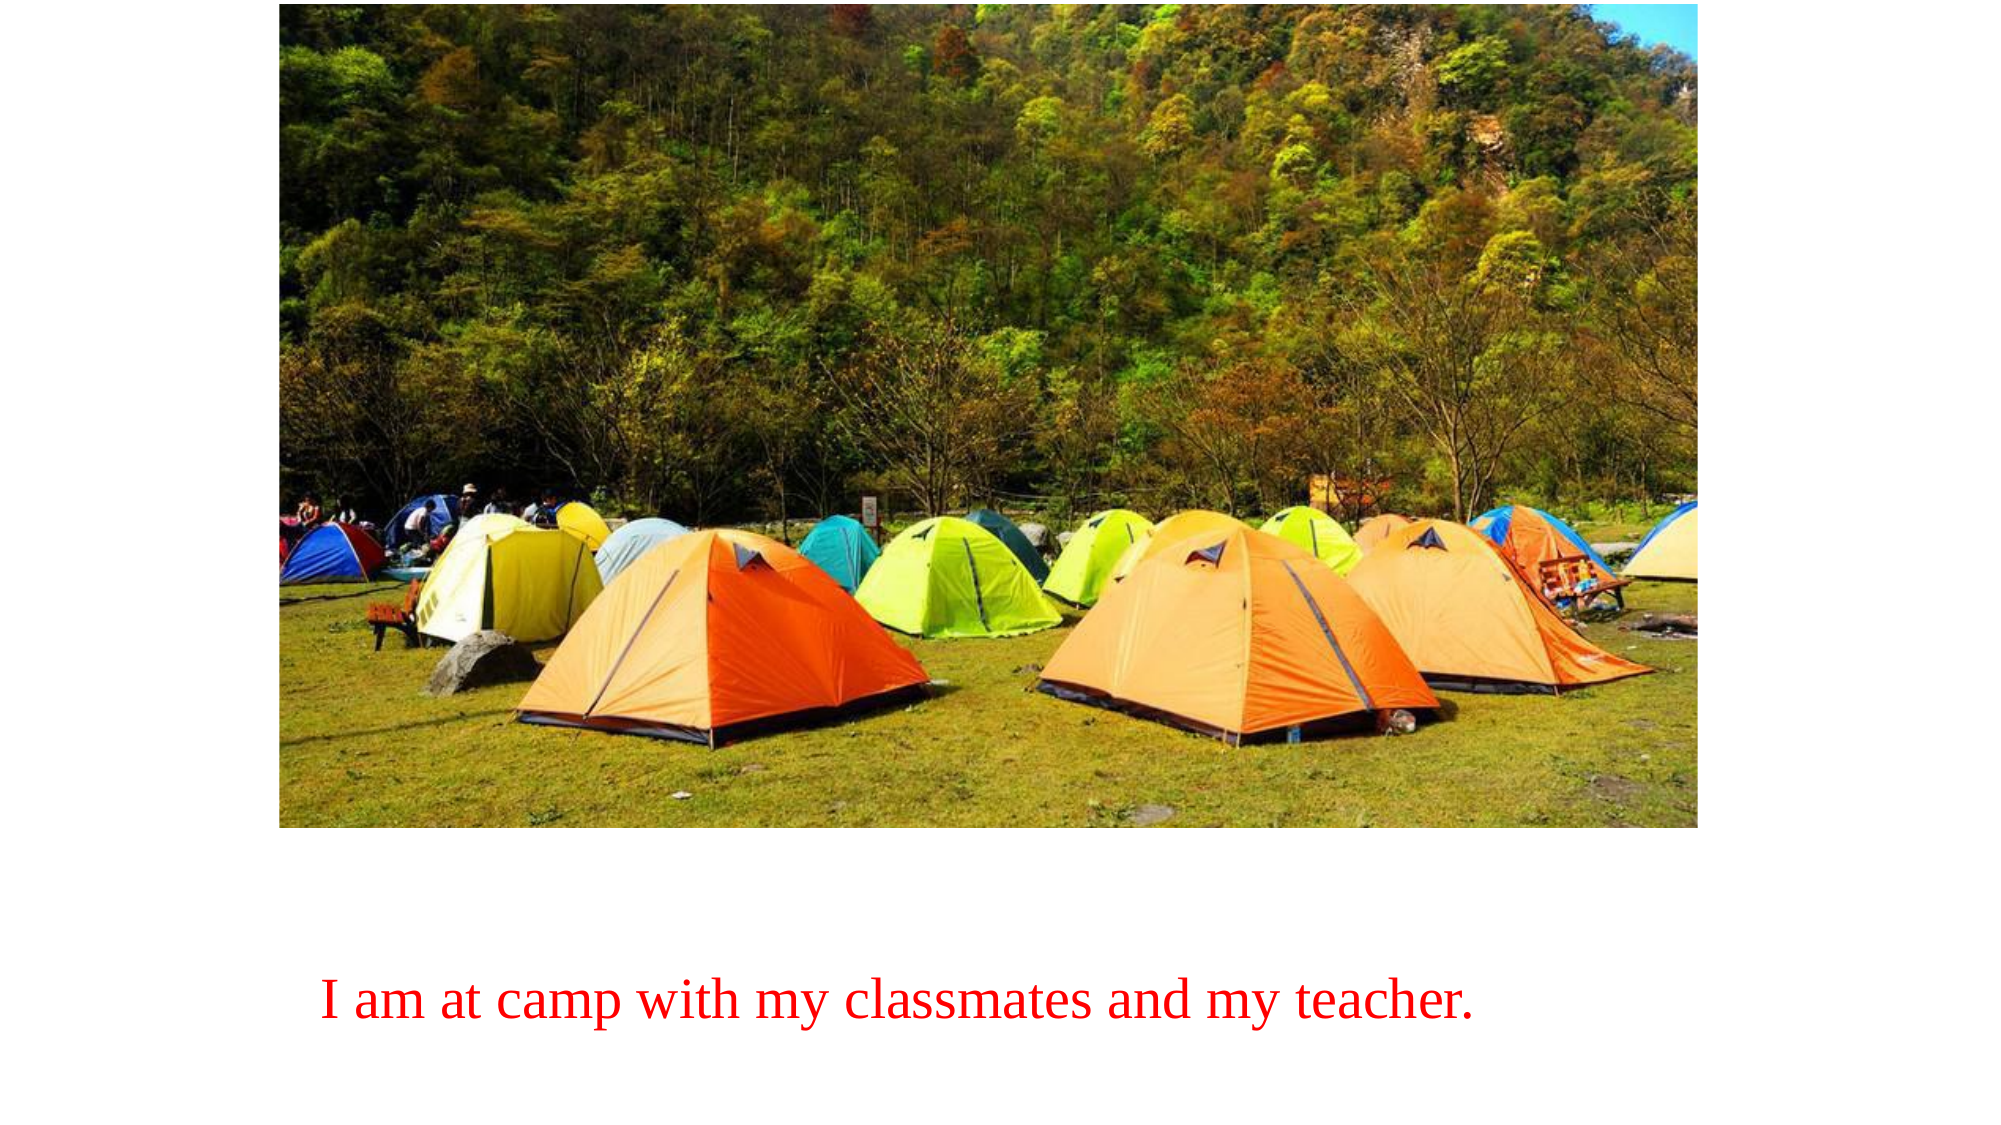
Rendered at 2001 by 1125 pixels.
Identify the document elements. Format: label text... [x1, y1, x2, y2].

text_box I am at camp with my classmates and my teacher. [305, 952, 1490, 1038]
picture [279, 4, 1698, 828]
